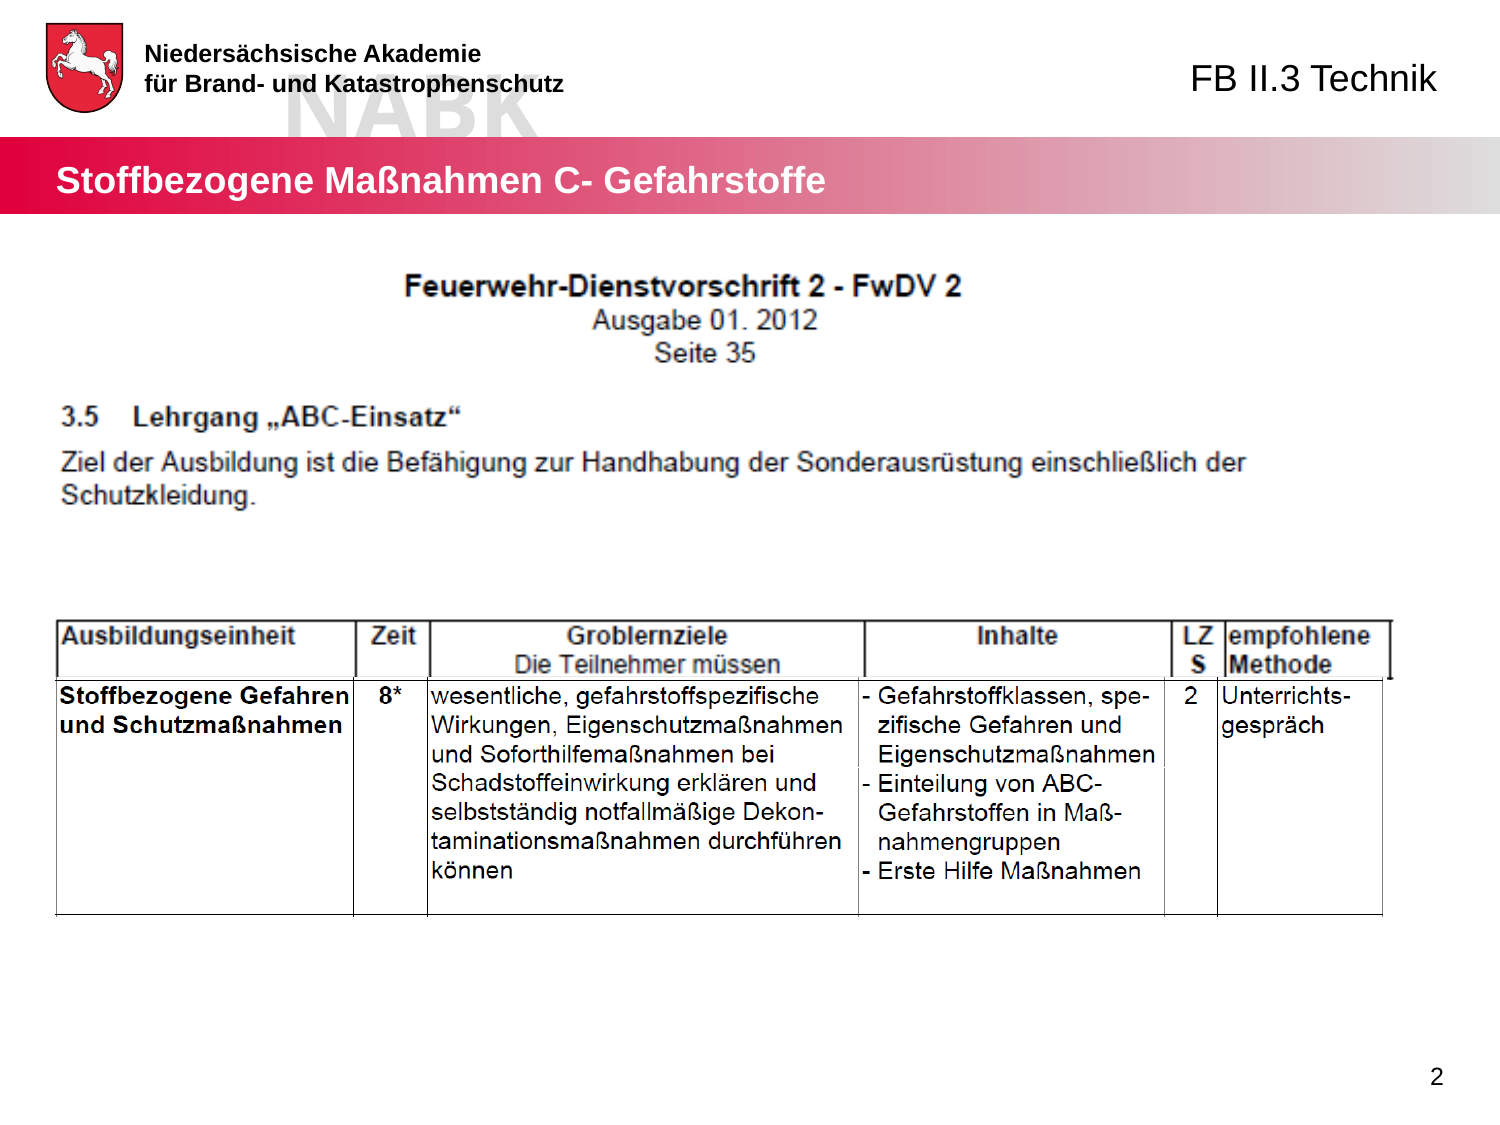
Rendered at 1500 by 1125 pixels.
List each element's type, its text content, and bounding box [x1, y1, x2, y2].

picture [32, 219, 1400, 917]
picture [45, 22, 124, 114]
slide_number 2 [1146, 1023, 1459, 1099]
